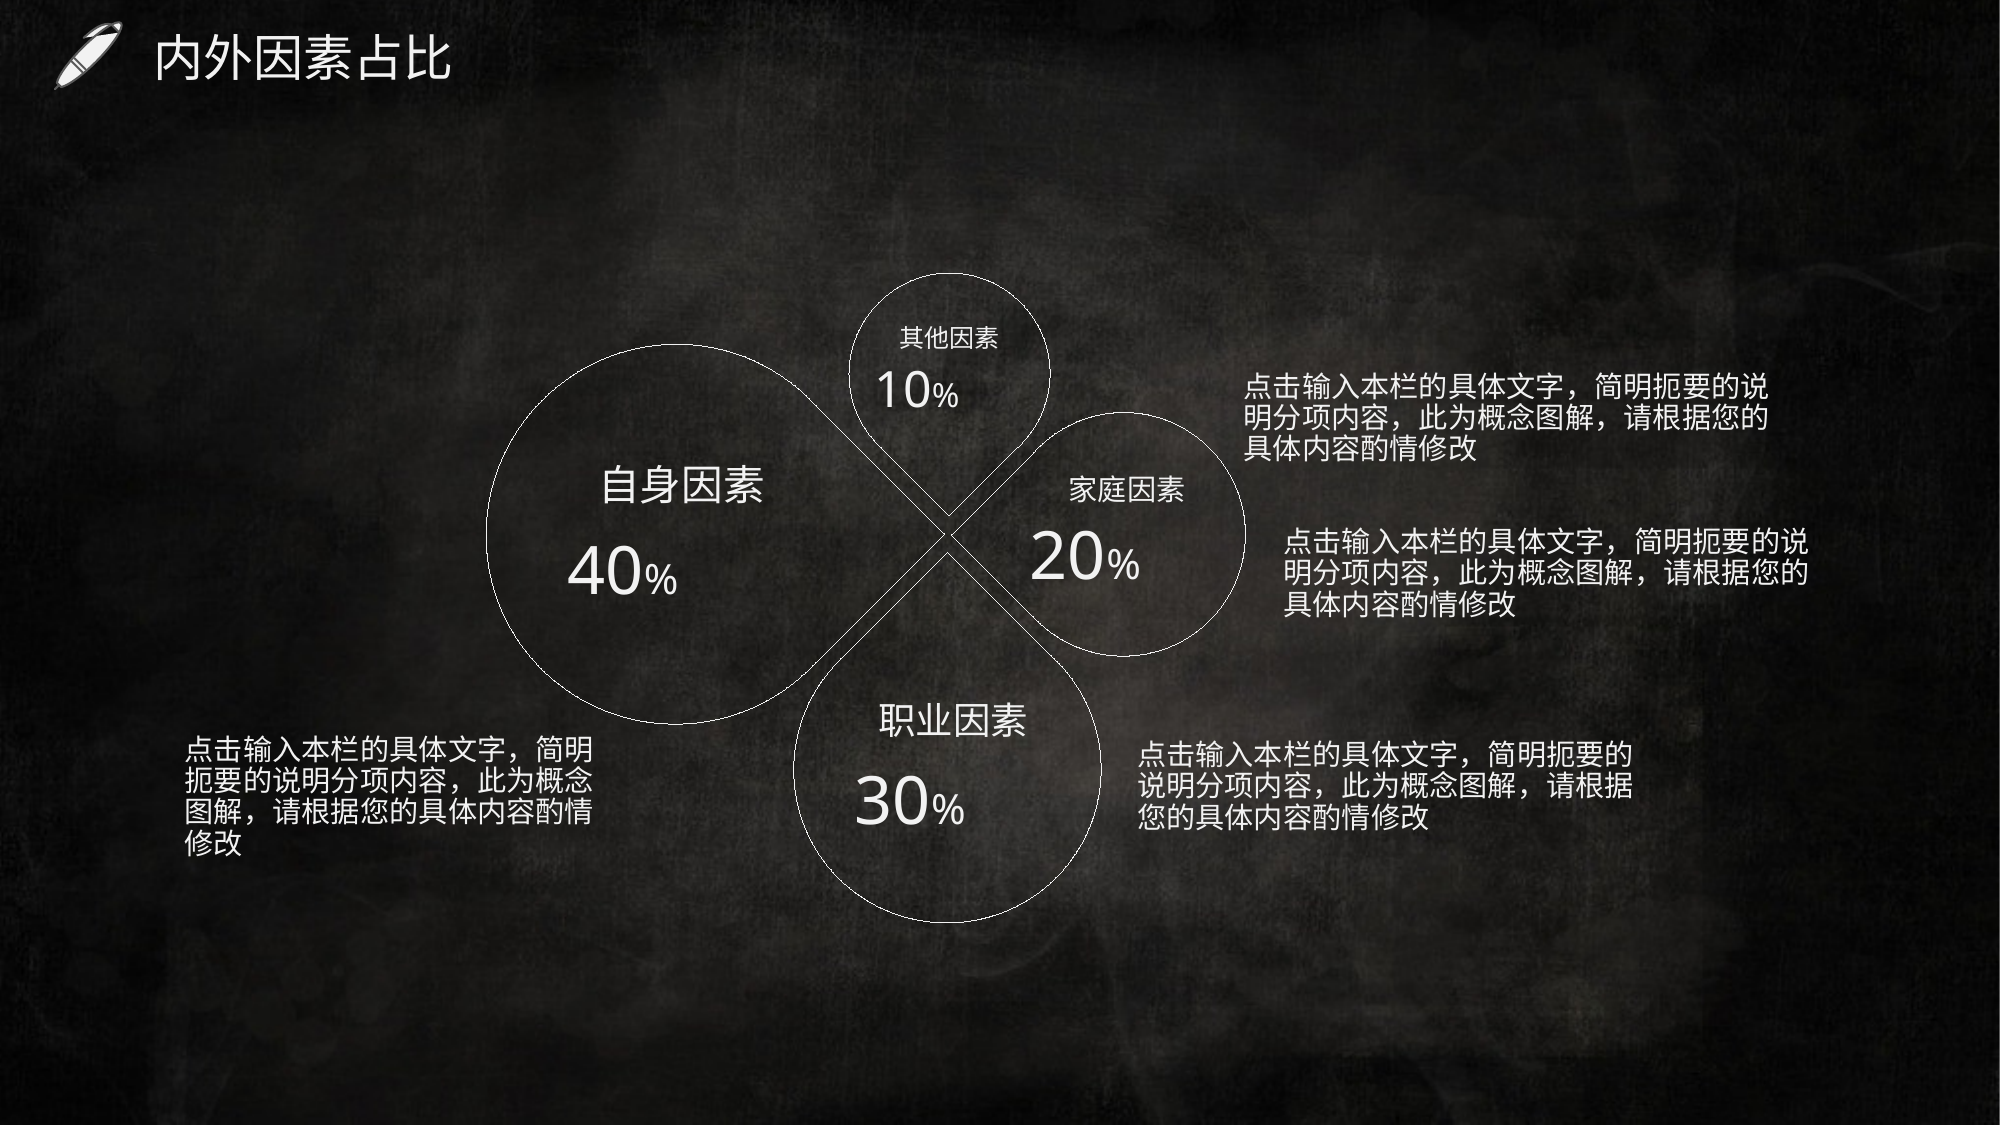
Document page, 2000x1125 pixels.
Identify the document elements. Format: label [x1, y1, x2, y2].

text_box [463, 334, 866, 735]
text_box [1002, 405, 1260, 663]
text_box [784, 616, 1110, 941]
text_box [843, 261, 1056, 474]
picture [0, 0, 2000, 1125]
